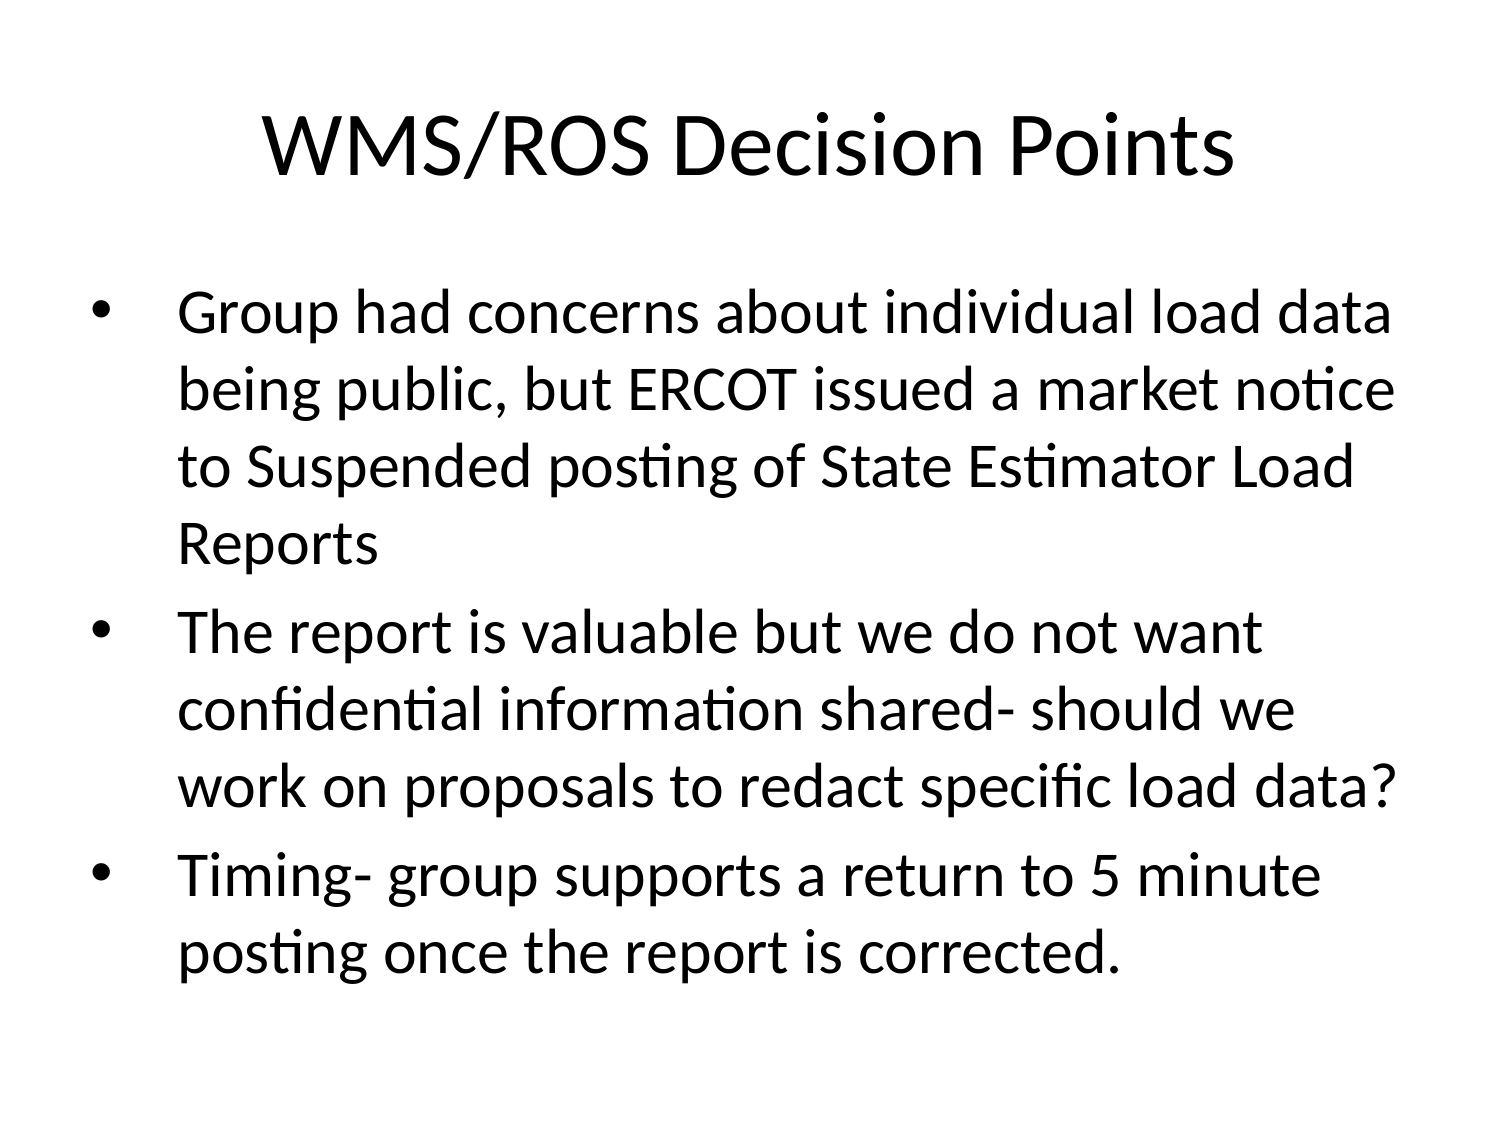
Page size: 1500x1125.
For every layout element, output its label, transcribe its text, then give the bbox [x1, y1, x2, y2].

title WMS/ROS Decision Points [75, 45, 1425, 233]
list Group had concerns about individual load data being public, but ERCOT issued a market notice to Suspended posting of State Estimator Load Reports The report is valuable but we do not want confidential information shared- should we work on proposals to redact specific load data? Timing- group supports a return to 5 minute posting once the report is corrected. [75, 262, 1425, 1005]
